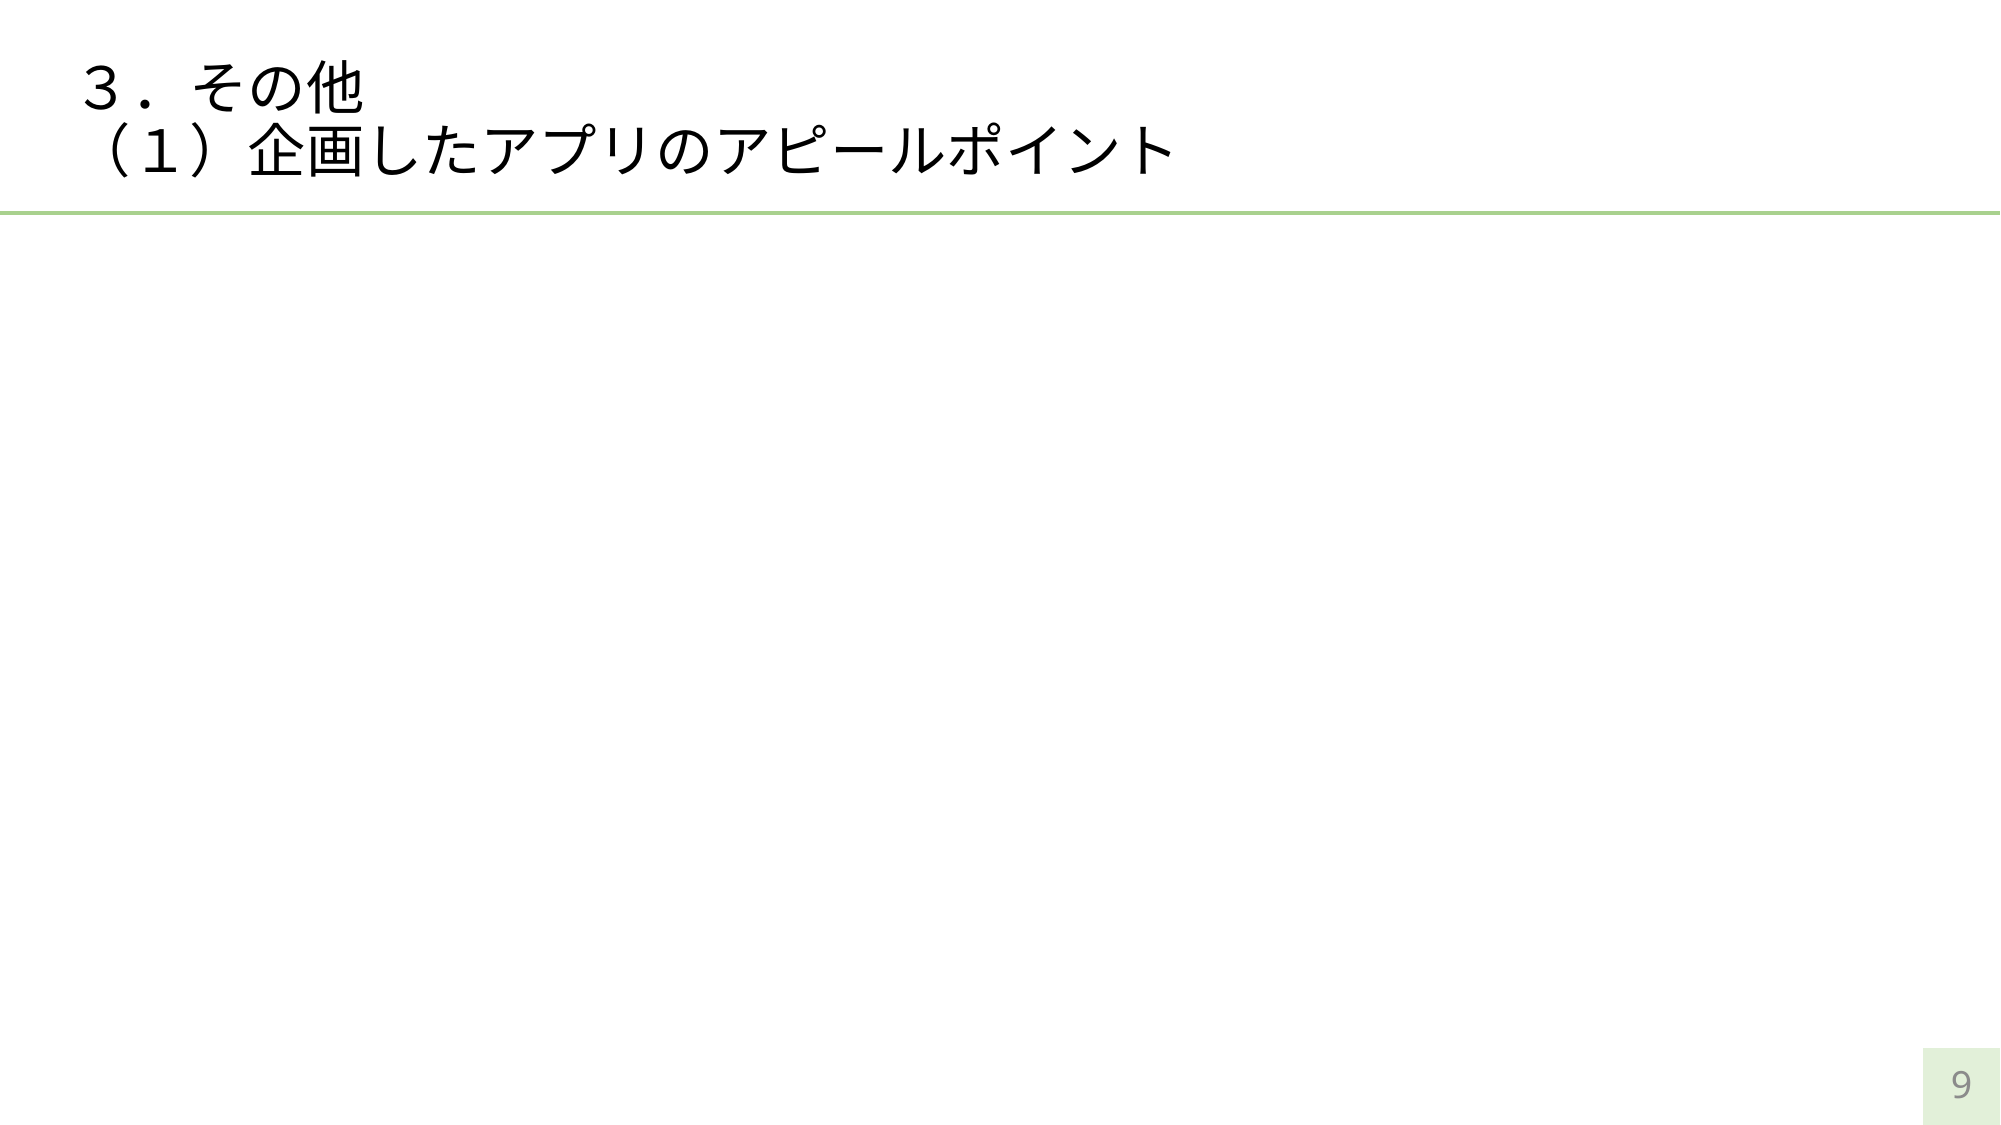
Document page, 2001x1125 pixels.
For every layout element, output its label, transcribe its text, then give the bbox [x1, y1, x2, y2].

title ３．その他 （１）企画したアプリのアピールポイント [0, 0, 2000, 207]
slide_number 8 [1923, 1048, 2000, 1125]
